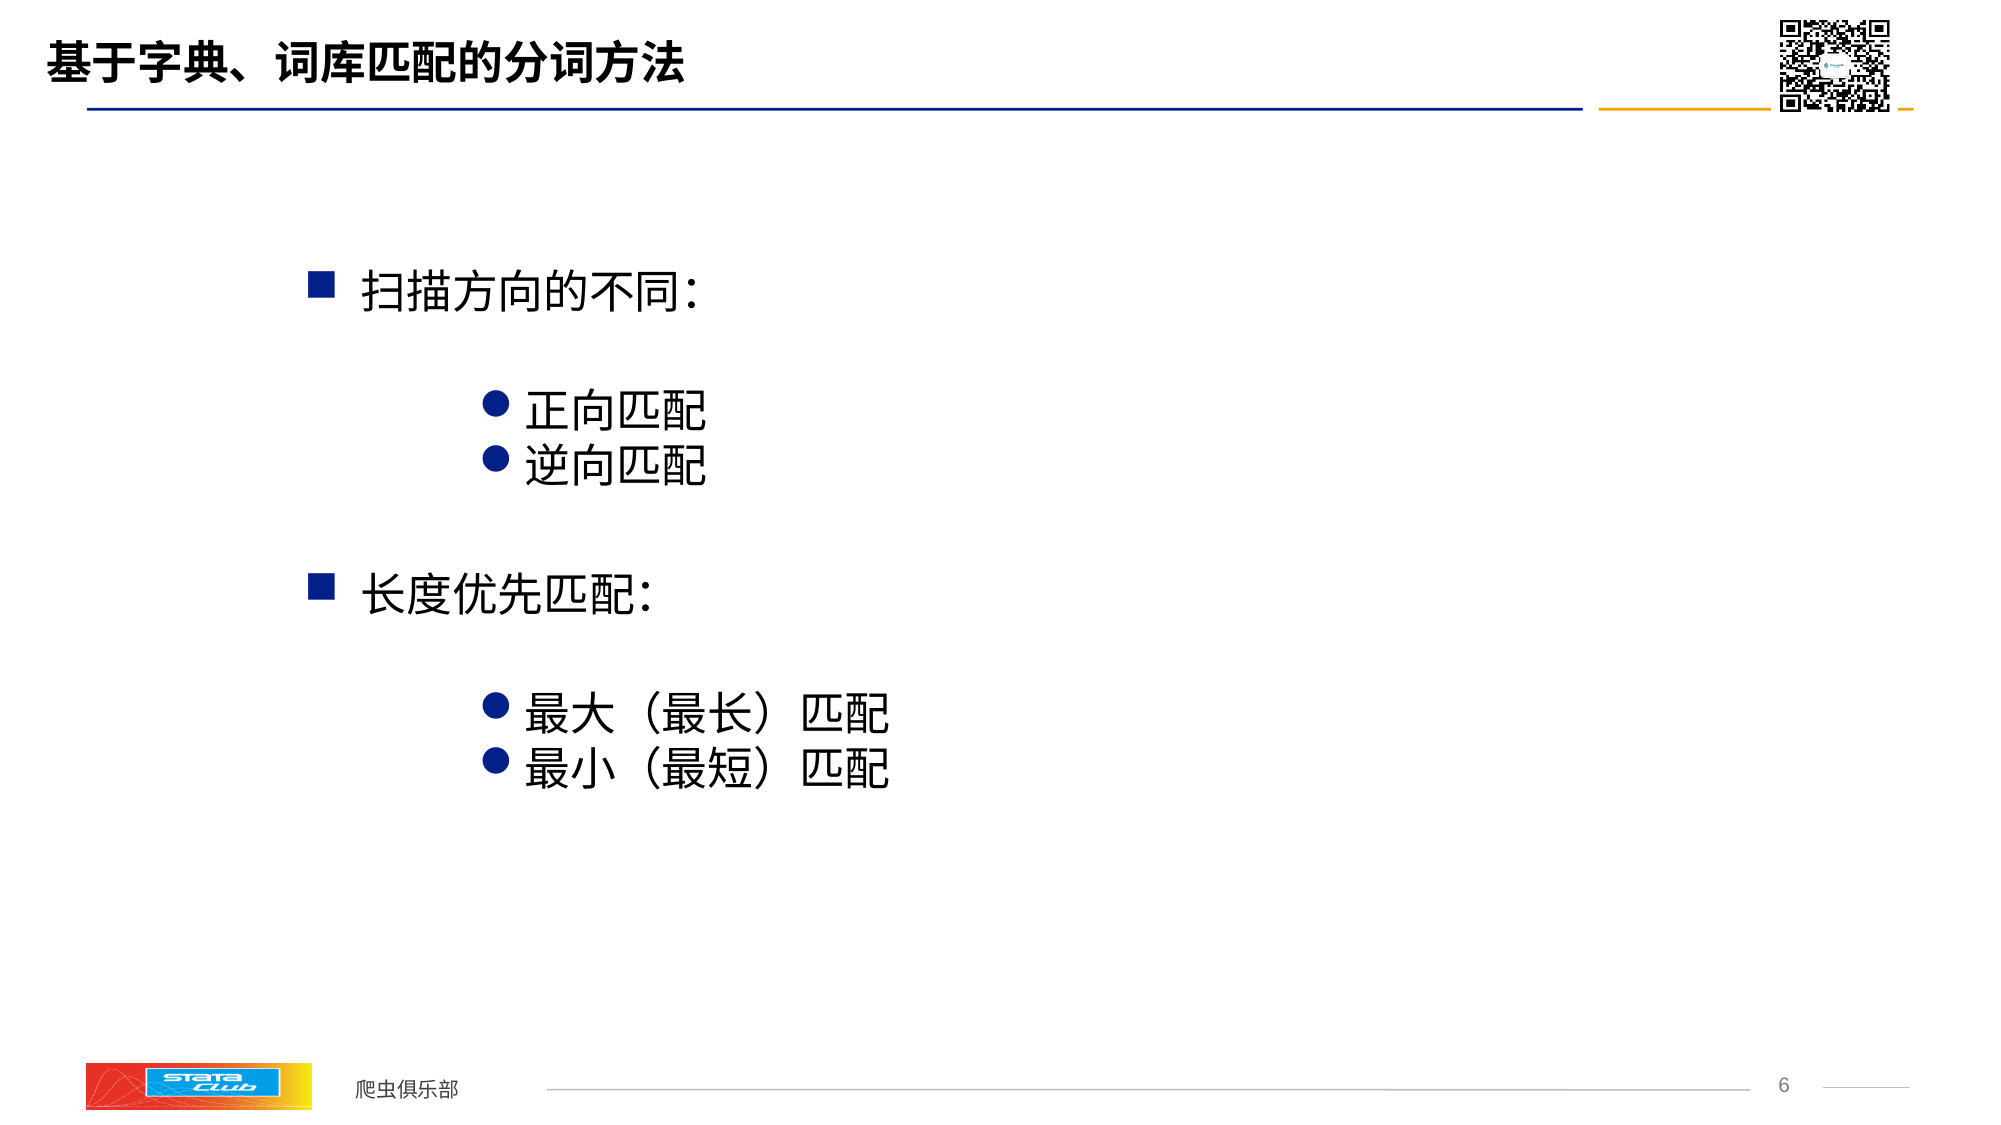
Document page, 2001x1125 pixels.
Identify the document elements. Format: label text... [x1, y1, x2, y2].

list 扫描方向的不同： 正向匹配 逆向匹配 长度优先匹配： 最大（最长）匹配 最小（最短）匹配 [289, 126, 1704, 978]
picture [86, 1063, 312, 1110]
title 基于字典、词库匹配的分词方法 [30, 25, 1851, 97]
picture [1771, 12, 1898, 119]
